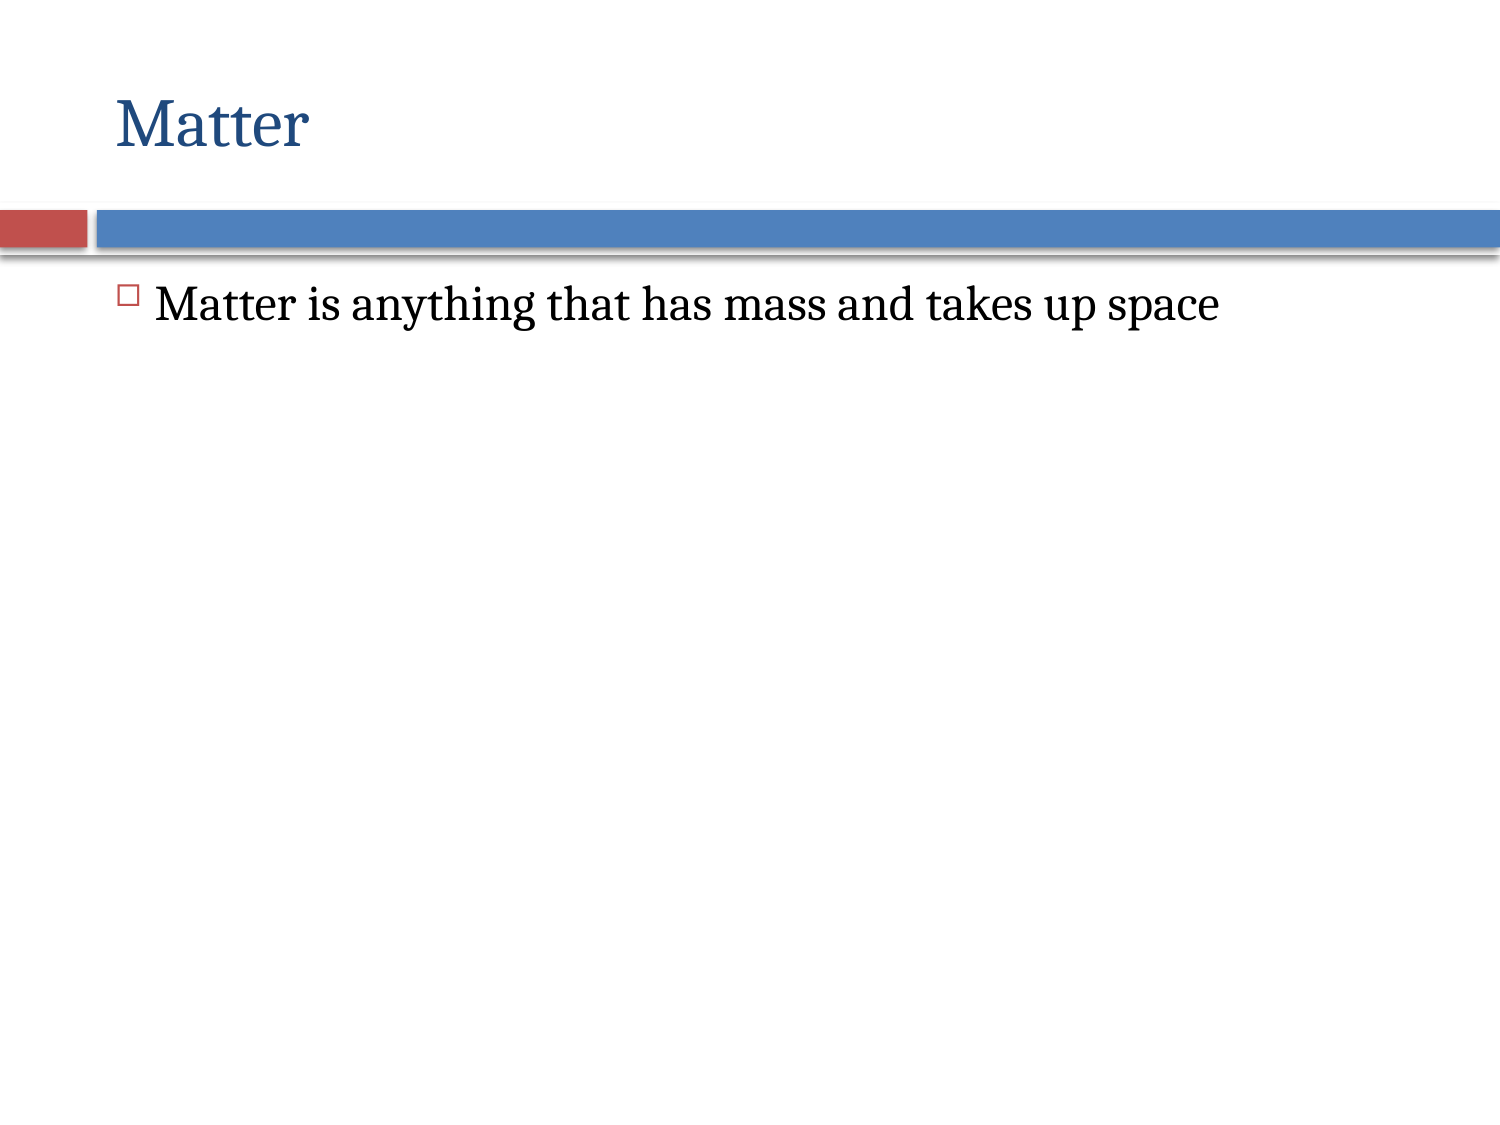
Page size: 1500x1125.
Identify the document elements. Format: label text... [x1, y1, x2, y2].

list Matter is anything that has mass and takes up space [100, 262, 1438, 1000]
title Matter [100, 37, 1438, 200]
